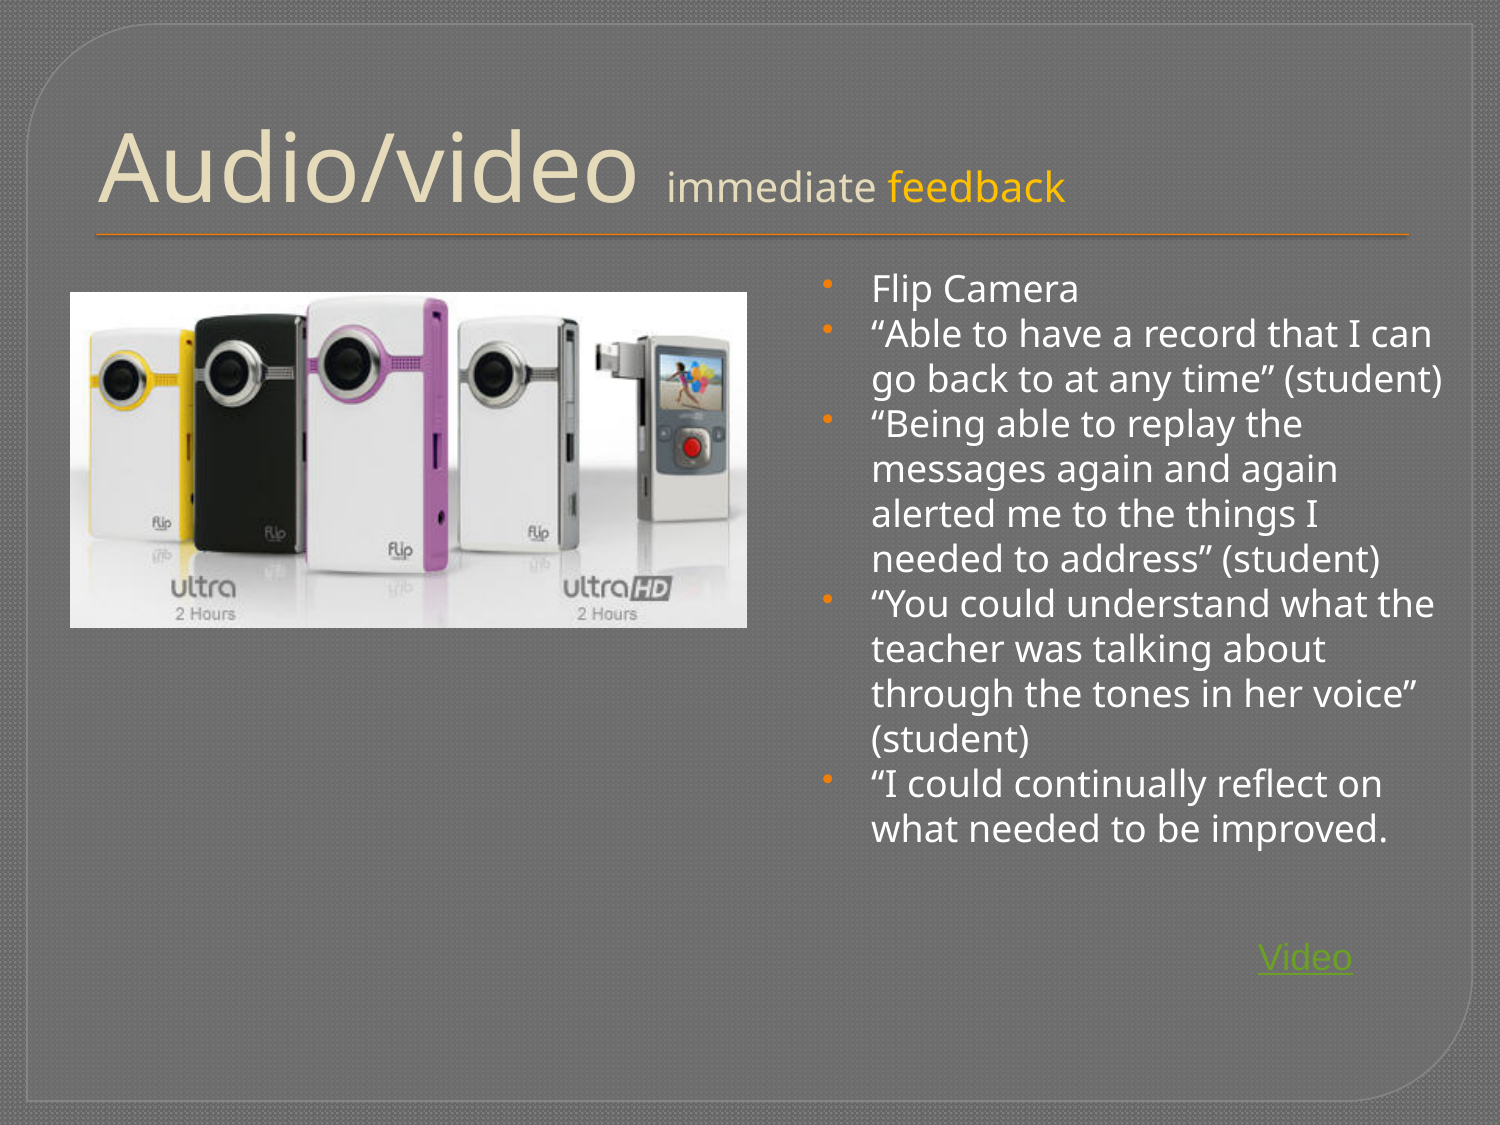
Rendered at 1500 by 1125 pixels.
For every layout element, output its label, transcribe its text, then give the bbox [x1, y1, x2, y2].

text_box Video [1243, 925, 1368, 986]
title Audio/video immediate feedback [75, 41, 1425, 230]
list Flip Camera “Able to have a record that I can go back to at any time” (student) “Being able to replay the messages again and again alerted me to the things I needed to address” (student) “You could understand what the teacher was talking about through the tones in her voice” (student) “I could continually reflect on what needed to be improved. [808, 257, 1461, 1001]
picture [70, 292, 748, 628]
